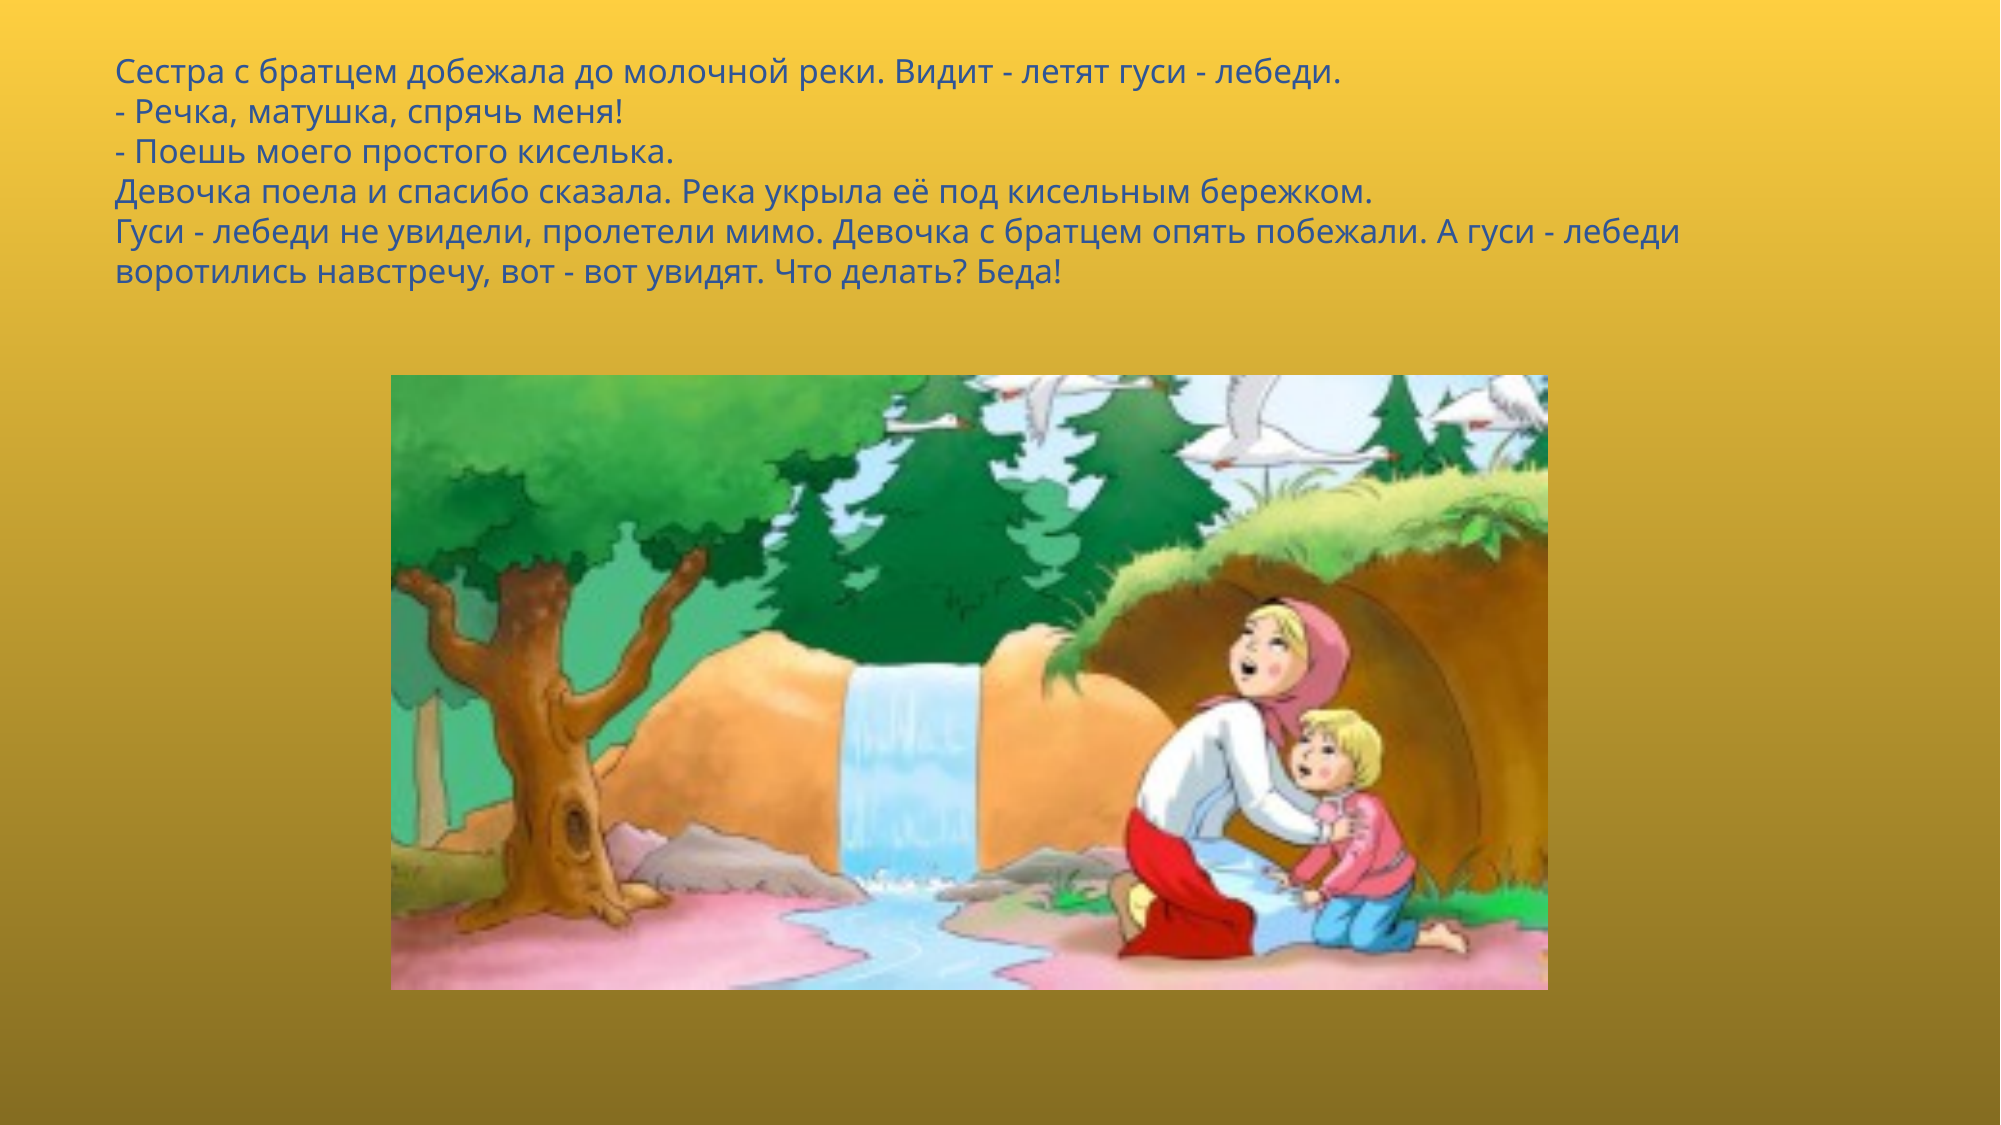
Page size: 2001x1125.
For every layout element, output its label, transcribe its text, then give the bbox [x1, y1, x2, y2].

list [391, 375, 1548, 990]
title Сестра с братцем добежала до молочной реки. Видит - летят гуси - лебеди. - Речка, матушка, спрячь меня! - Поешь моего простого киселька. Девочка поела и спасибо сказала. Река укрыла её под кисельным бережком. Гуси - лебеди не увидели, пролетели мимо. Девочка с братцем опять побежали. А гуси - лебеди воротились навстречу, вот - вот увидят. Что делать? Беда! [99, 44, 1901, 296]
